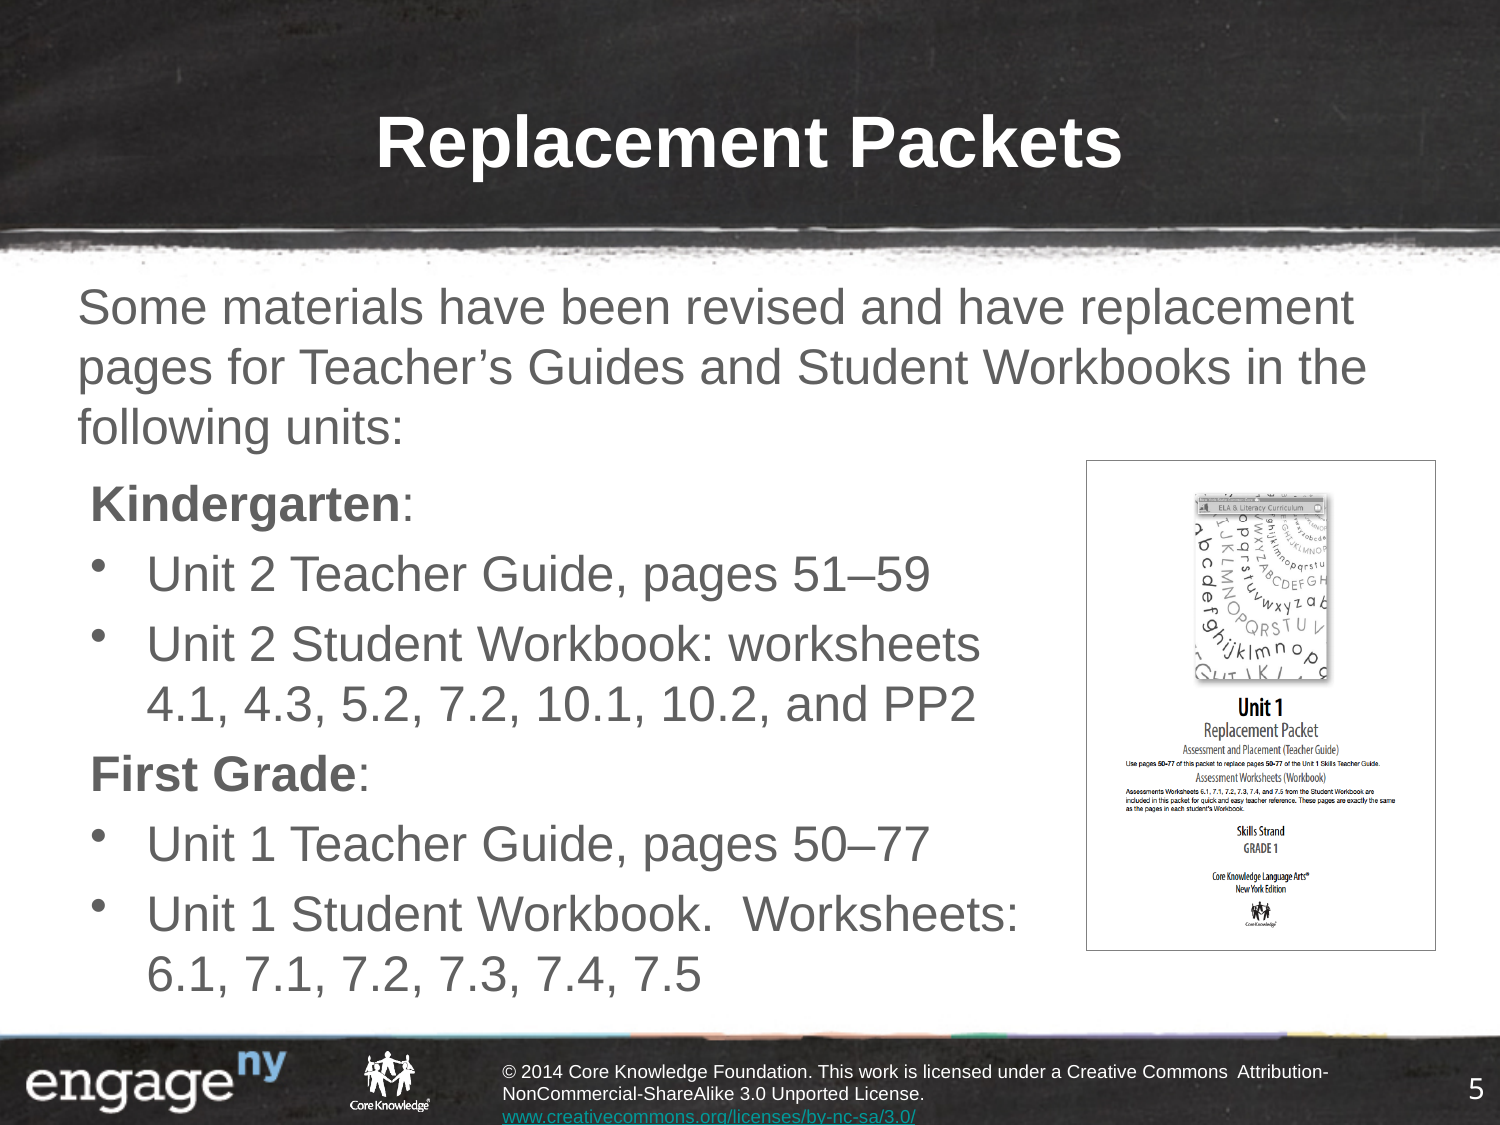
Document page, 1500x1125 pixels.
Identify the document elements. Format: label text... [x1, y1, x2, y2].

picture [0, 0, 1500, 293]
picture [1087, 460, 1435, 951]
slide_number 5 [1337, 1062, 1500, 1113]
list Kindergarten: Unit 2 Teacher Guide, pages 51–59 Unit 2 Student Workbook: worksheets 4.1, 4.3, 5.2, 7.2, 10.1, 10.2, and PP2 First Grade: Unit 1 Teacher Guide, pages 50–77 Unit 1 Student Workbook. Worksheets: 6.1, 7.1, 7.2, 7.3, 7.4, 7.5 [75, 464, 1083, 882]
title Replacement Packets [75, 45, 1425, 233]
picture [0, 1003, 1500, 1125]
text_box Some materials have been revised and have replacement pages for Teacher’s Guides and Student Workbooks in the following units: [62, 267, 1460, 462]
